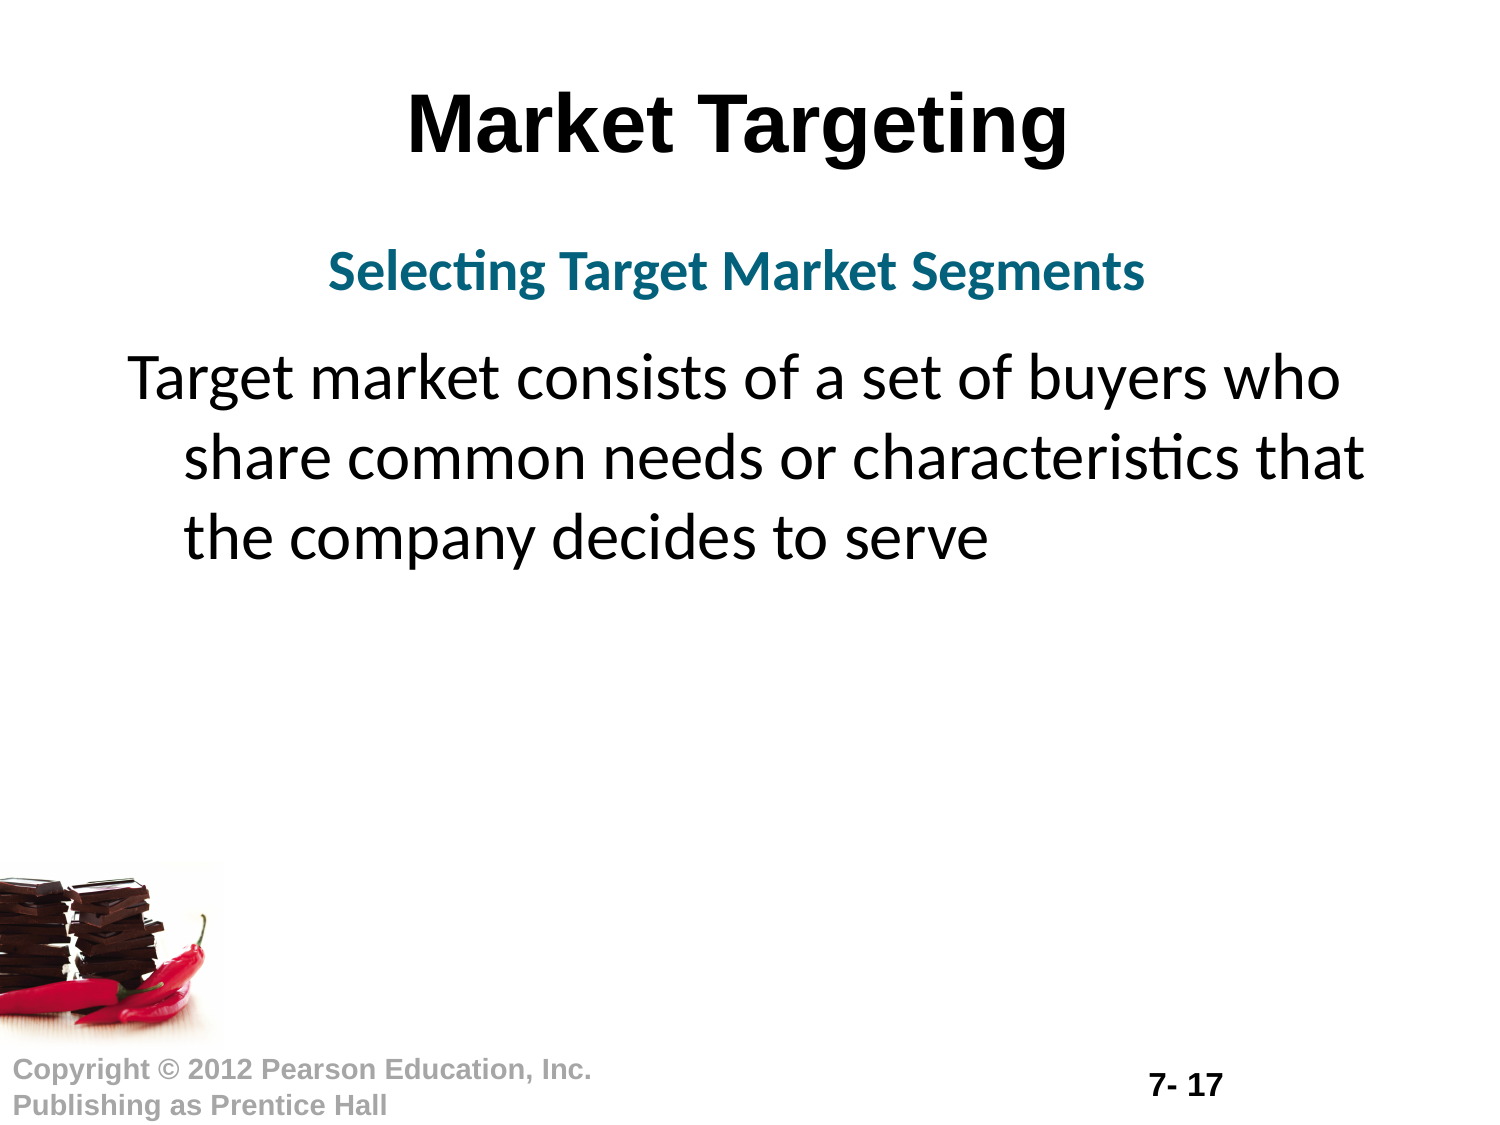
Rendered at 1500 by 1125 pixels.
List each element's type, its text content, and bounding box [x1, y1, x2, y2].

list Selecting Target Market Segments [149, 224, 1326, 288]
picture [0, 862, 225, 1050]
title Market Targeting [112, 37, 1388, 226]
list Target market consists of a set of buyers who share common needs or characteristics that the company decides to serve [112, 324, 1388, 1001]
